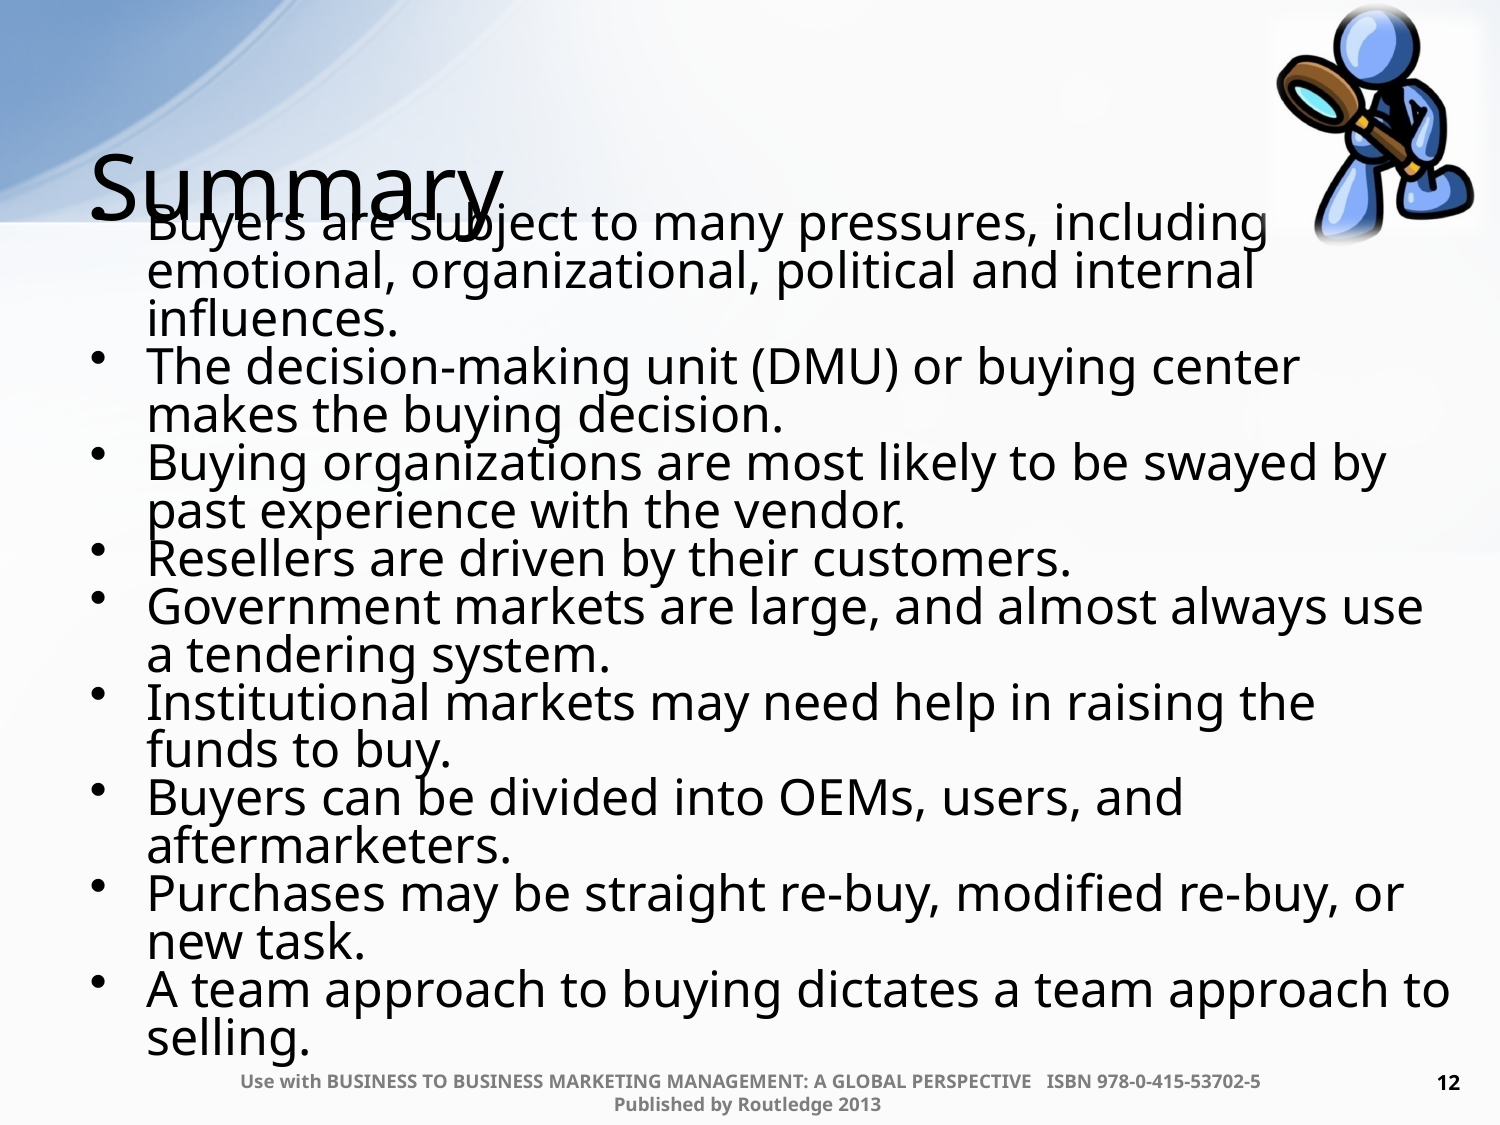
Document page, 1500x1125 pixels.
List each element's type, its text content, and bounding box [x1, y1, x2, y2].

picture [0, 0, 1500, 1062]
list Buyers are subject to many pressures, including emotional, organizational, political and internal influences. The decision-making unit (DMU) or buying center makes the buying decision. Buying organizations are most likely to be swayed by past experience with the vendor. Resellers are driven by their customers. Government markets are large, and almost always use a tendering system. Institutional markets may need help in raising the funds to buy. Buyers can be divided into OEMs, users, and aftermarketers. Purchases may be straight re-buy, modified re-buy, or new task. A team approach to buying dictates a team approach to selling. [75, 262, 1471, 1005]
text_box Use with BUSINESS TO BUSINESS MARKETING MANAGEMENT: A GLOBAL PERSPECTIVE ISBN 978-0-415-53702-5 Published by Routledge 2013 [0, 1062, 1500, 1125]
title Summary [75, 58, 1242, 247]
